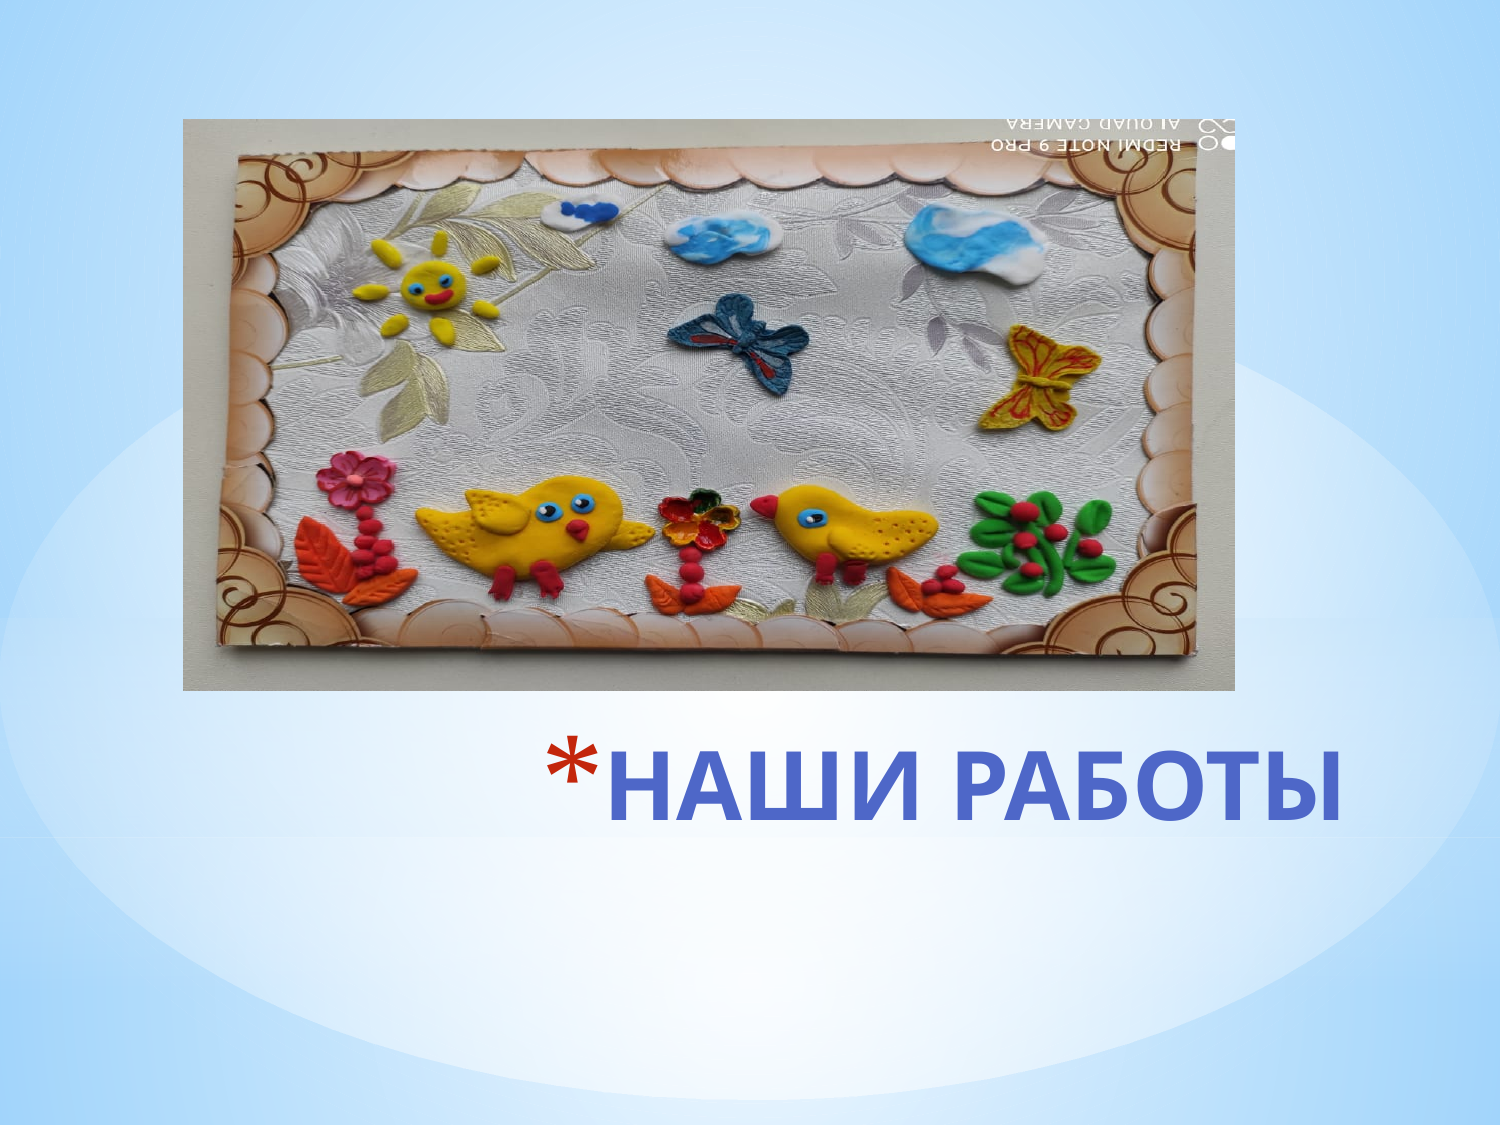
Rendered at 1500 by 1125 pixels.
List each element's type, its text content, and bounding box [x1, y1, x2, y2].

title НАШИ РАБОТЫ [294, 717, 1363, 905]
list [182, 119, 1235, 691]
